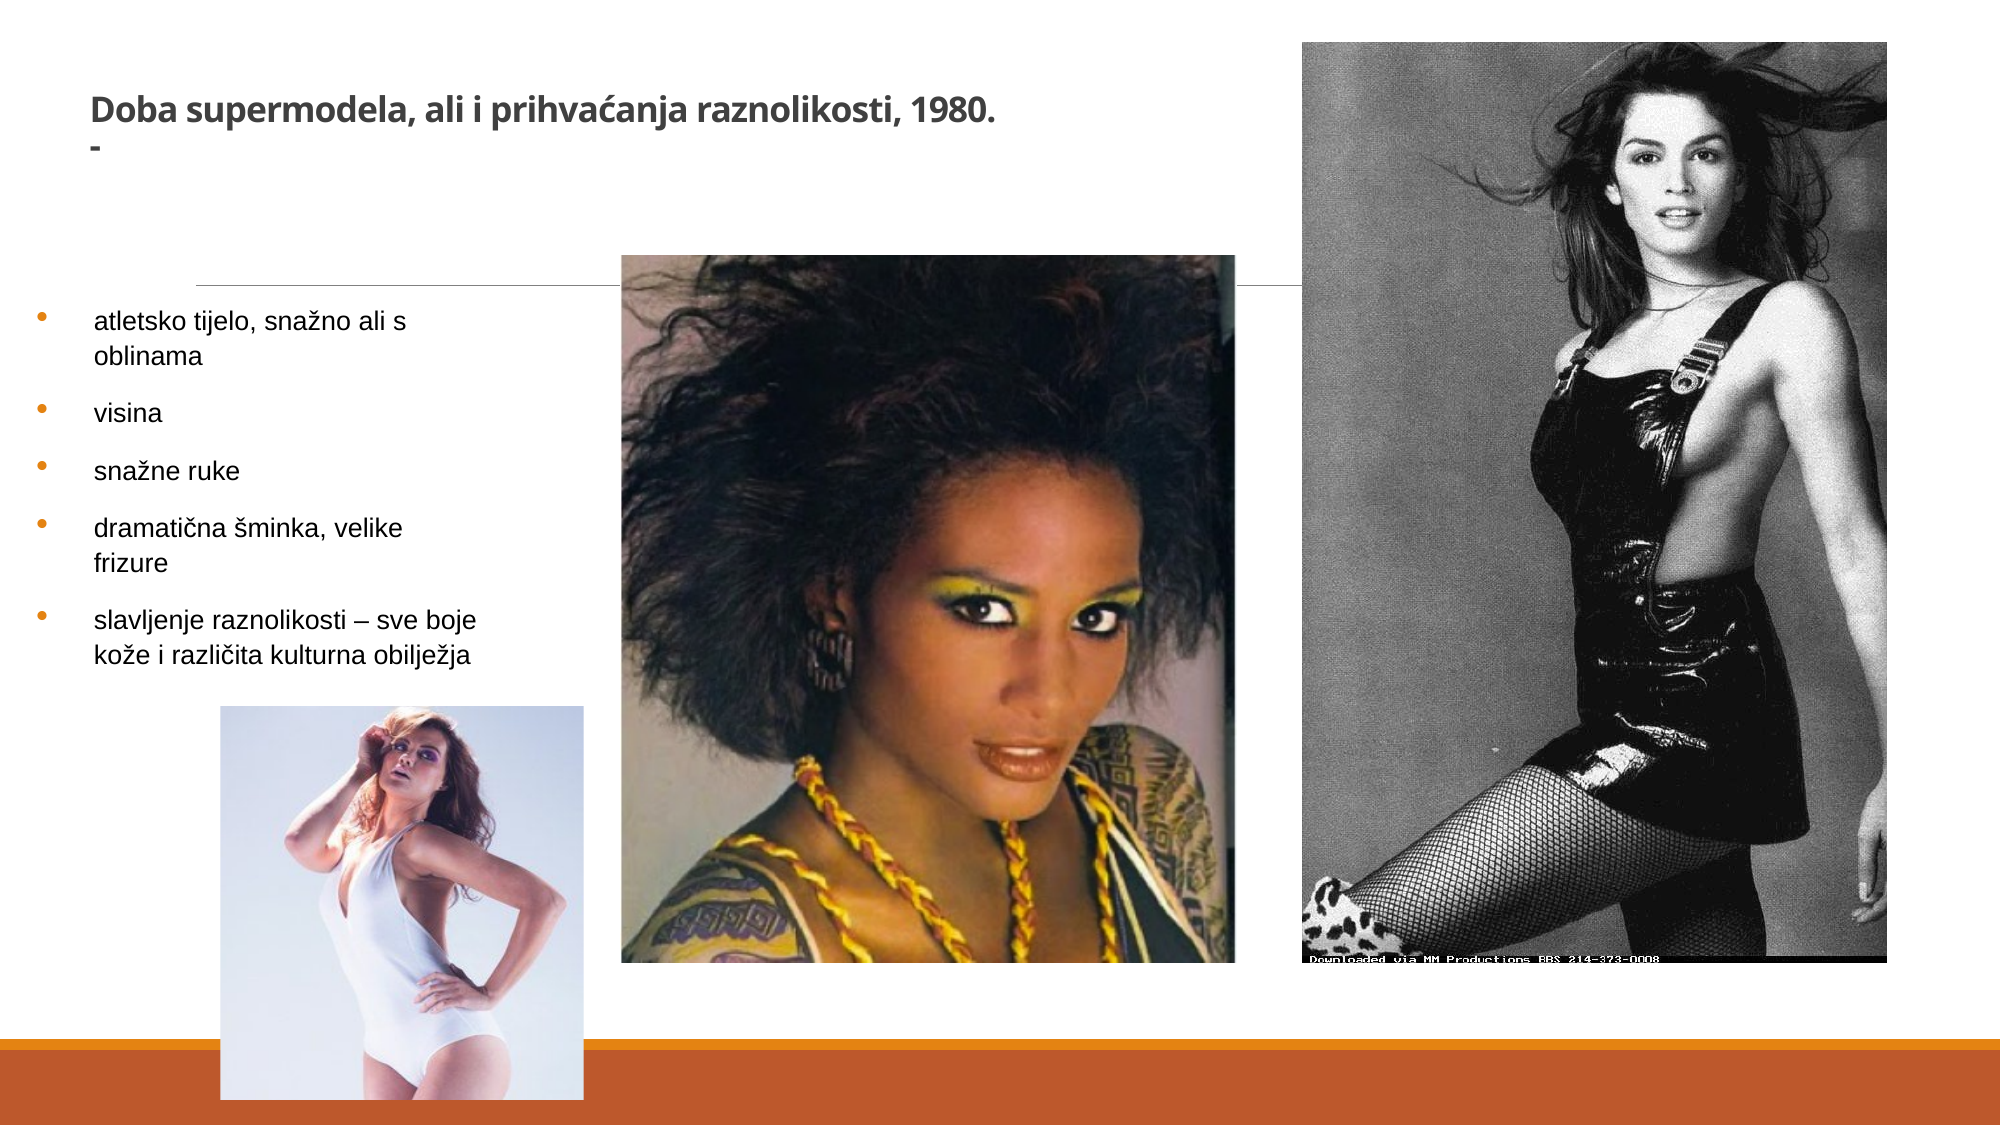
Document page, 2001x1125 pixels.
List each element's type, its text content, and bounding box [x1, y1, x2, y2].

list atletsko tijelo, snažno ali s oblinama visina snažne ruke dramatična šminka, velike frizure slavljenje raznolikosti – sve boje kože i različita kulturna obilježja [37, 294, 487, 707]
picture [219, 705, 585, 1100]
picture [1302, 41, 1887, 963]
picture [620, 254, 1237, 963]
title Doba supermodela, ali i prihvaćanja raznolikosti, 1980. - [74, 84, 1011, 216]
